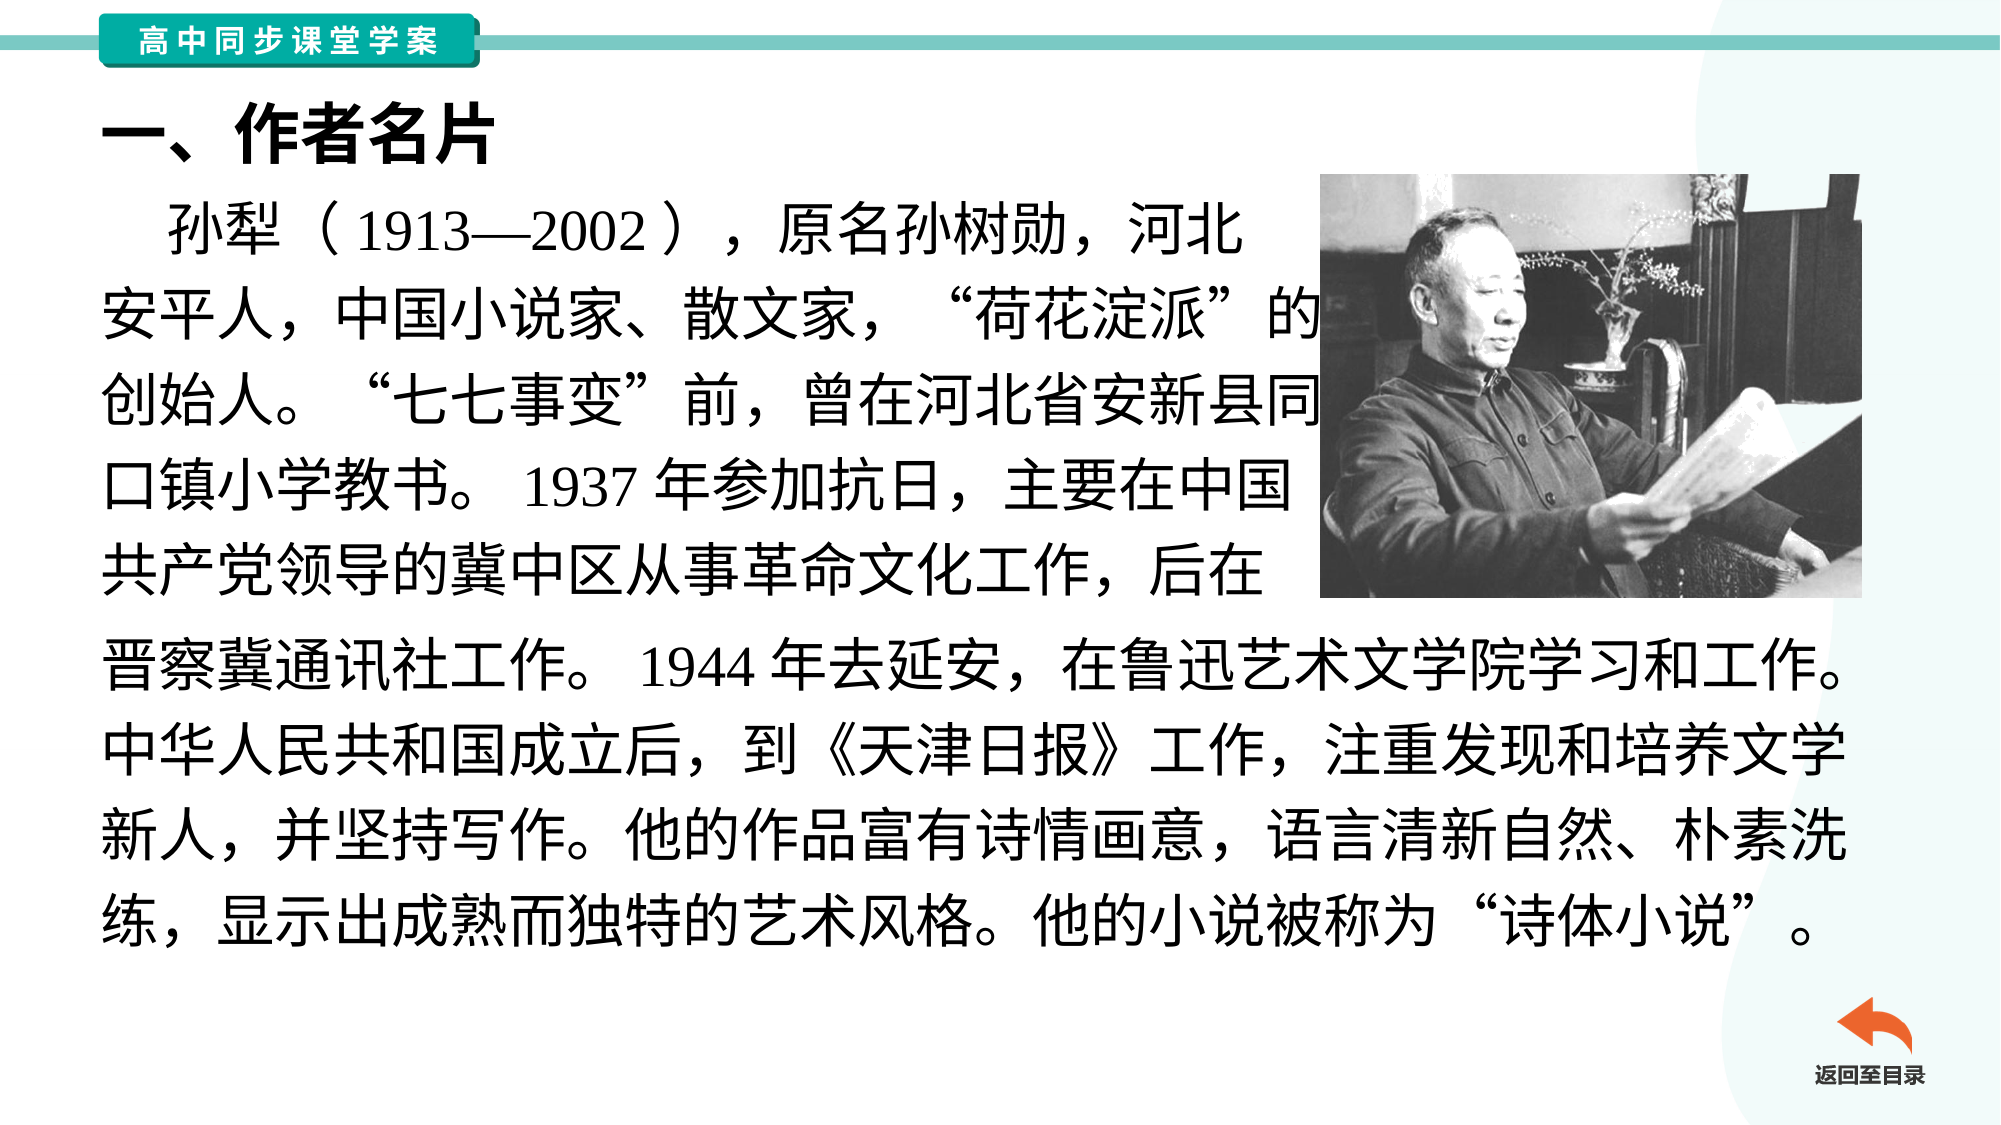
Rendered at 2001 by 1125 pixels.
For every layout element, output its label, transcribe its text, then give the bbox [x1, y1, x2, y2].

text_box 孙犁（1913—2002），原名孙树勋，河北 安平人，中国小说家、散文家，“荷花淀派”的 创始人。“七七事变”前，曾在河北省安新县同 口镇小学教书。1937年参加抗日，主要在中国 共产党领导的冀中区从事革命文化工作，后在 [100, 176, 1316, 604]
text_box 一、作者名片 [100, 76, 1899, 175]
text_box 晋察冀通讯社工作。1944年去延安，在鲁迅艺术文学院学习和工作。 中华人民共和国成立后，到《天津日报》工作，注重发现和培养文学 新人，并坚持写作。他的作品富有诗情画意，语言清新自然、朴素洗 练，显示出成熟而独特的艺术风格。他的小说被称为“诗体小说”。 [100, 612, 1900, 954]
picture [0, 0, 2000, 1125]
